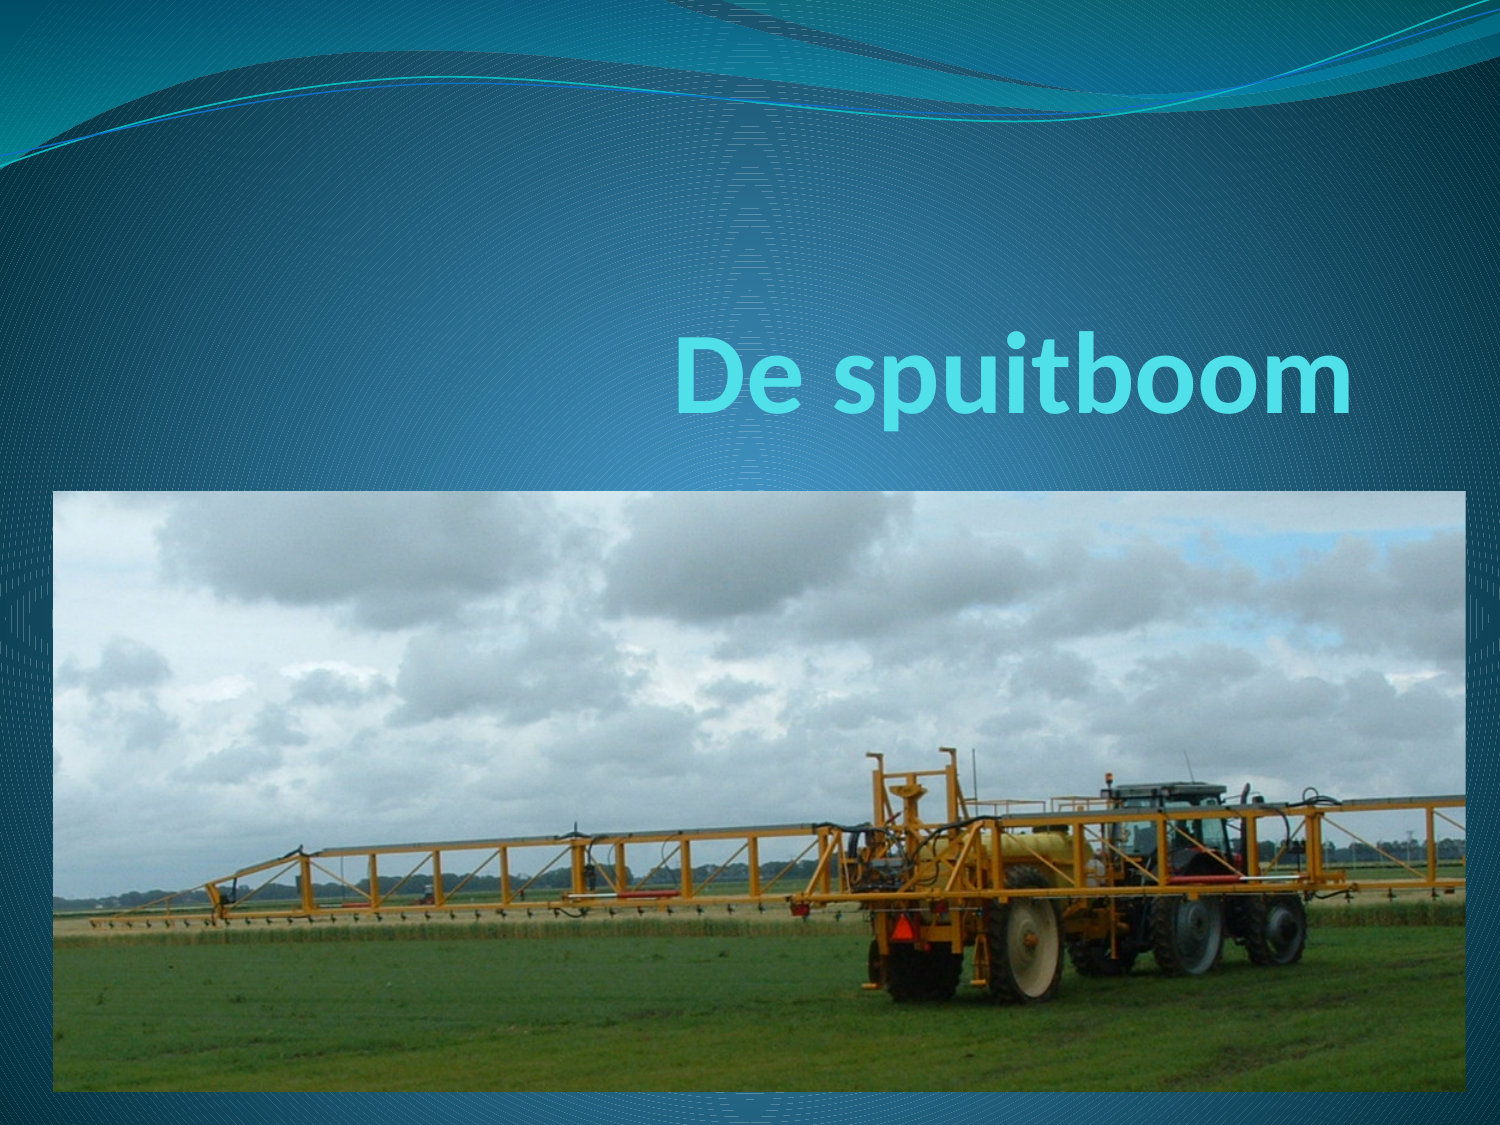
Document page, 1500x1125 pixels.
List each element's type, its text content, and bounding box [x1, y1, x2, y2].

title De spuitboom [70, 137, 1359, 438]
picture [52, 491, 1466, 1092]
